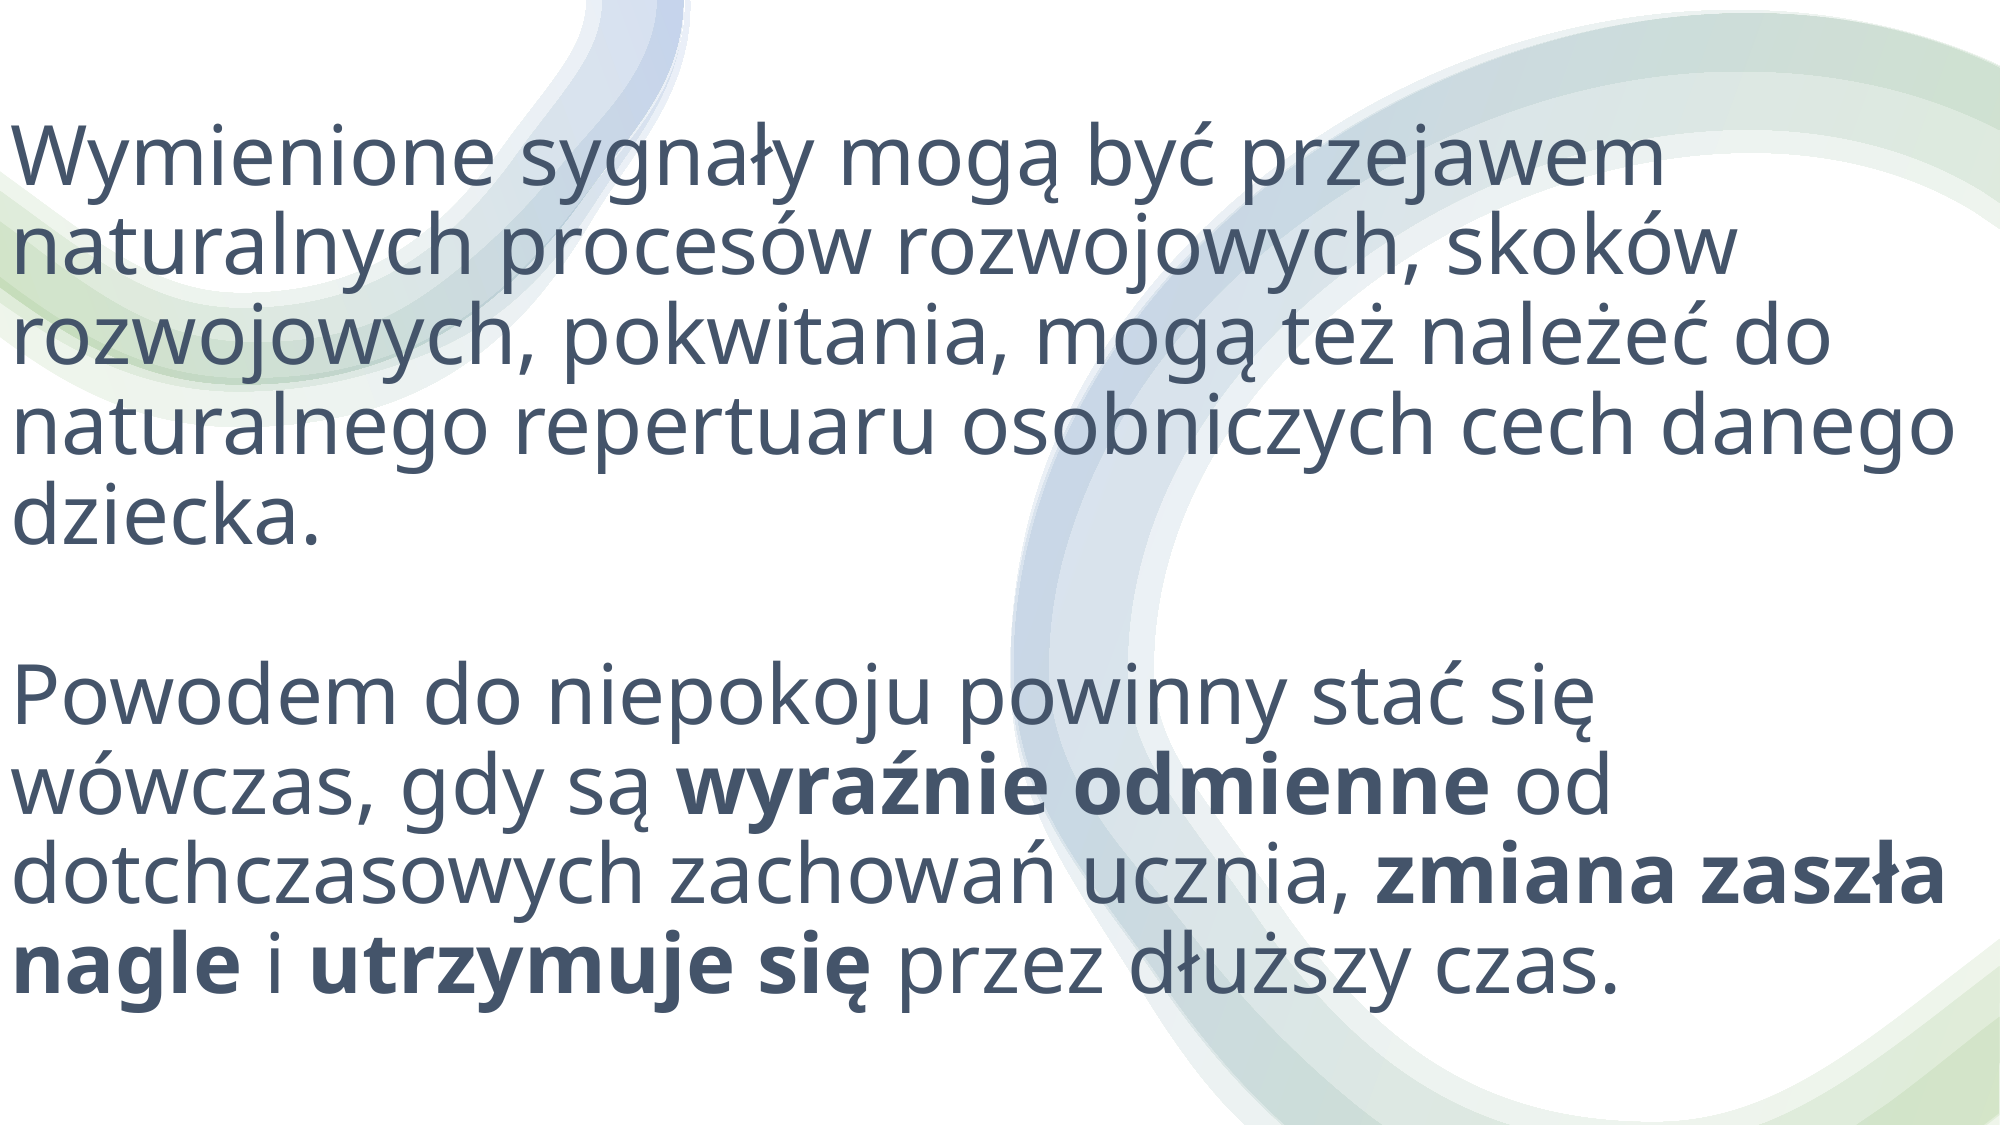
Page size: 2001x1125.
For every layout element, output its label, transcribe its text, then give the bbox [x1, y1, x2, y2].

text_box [0, 0, 691, 427]
title Wymienione sygnały mogą być przejawem naturalnych procesów rozwojowych, skoków rozwojowych, pokwitania, mogą też należeć do naturalnego repertuaru osobniczych cech danego dziecka. Powodem do niepokoju powinny stać się wówczas, gdy są wyraźnie odmienne od dotchczasowych zachowań ucznia, zmiana zaszła nagle i utrzymuje się przez dłuższy czas. [0, 0, 1997, 1124]
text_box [1010, 10, 2000, 1125]
